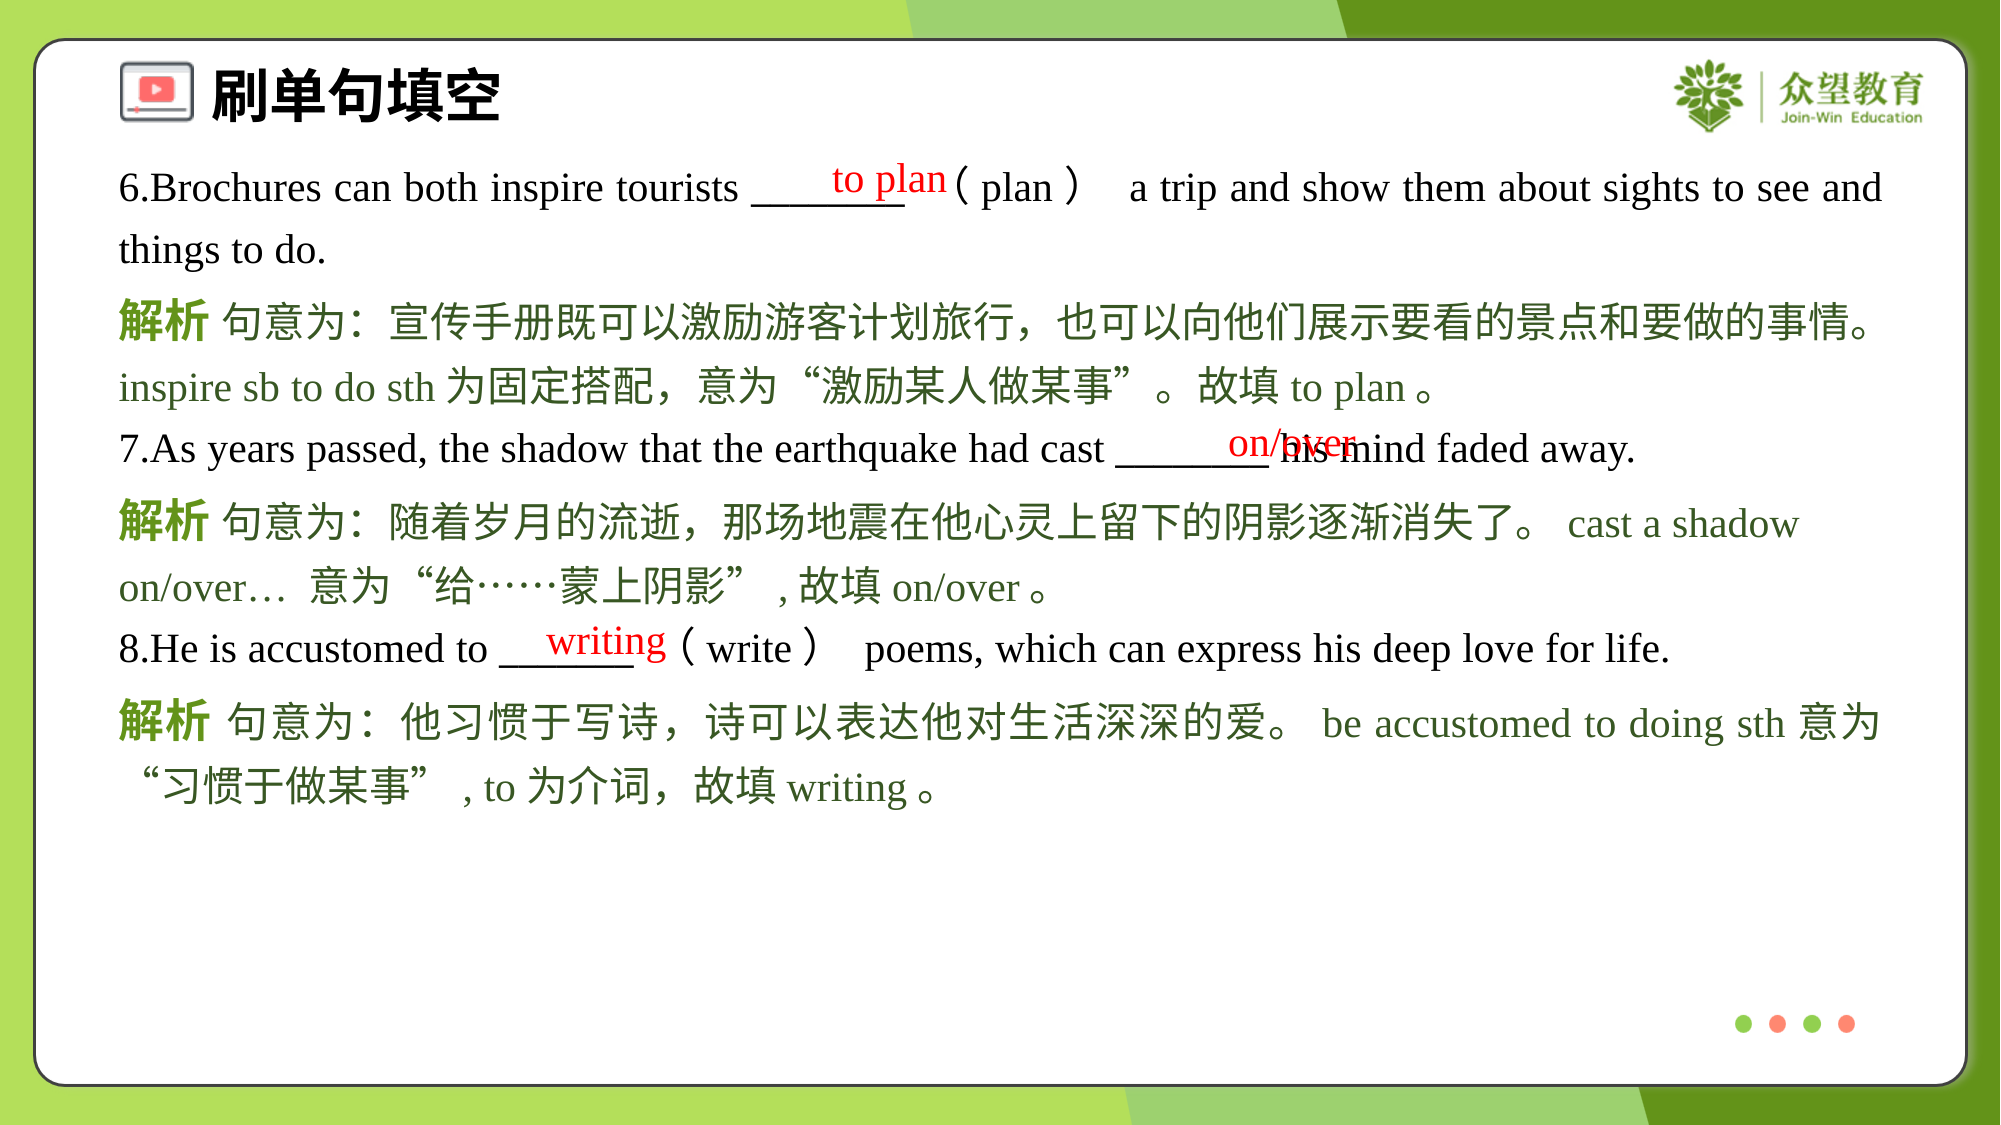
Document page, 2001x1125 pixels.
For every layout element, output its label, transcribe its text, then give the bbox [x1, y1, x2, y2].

text_box writing [541, 600, 671, 658]
text_box to plan [822, 138, 957, 196]
text_box 解析 句意为：随着岁月的流逝，那场地震在他心灵上留下的阴影逐渐消失了。cast a shadow on/over… 意为“给……蒙上阴影”,故填on/over。 [118, 478, 1883, 605]
text_box 6.Brochures can both inspire tourists ________ （plan） a trip and show them about sights to see and things to do. [118, 146, 1883, 267]
text_box 7.As years passed, the shadow that the earthquake had cast ________ his mind faded away. [118, 408, 1883, 466]
text_box on/over [1223, 402, 1361, 460]
picture [0, 0, 2000, 1125]
text_box 解析 句意为：宣传手册既可以激励游客计划旅行，也可以向他们展示要看的景点和要做的事情。inspire sb to do sth为固定搭配，意为“激励某人做某事”。故填to plan。 [118, 278, 1883, 404]
text_box 8.He is accustomed to _______ （write） poems, which can express his deep love for life. [118, 608, 1883, 666]
text_box 解析 句意为：他习惯于写诗，诗可以表达他对生活深深的爱。be accustomed to doing sth意为“习惯于做某事”, to为介词，故填writing。 [118, 678, 1883, 805]
